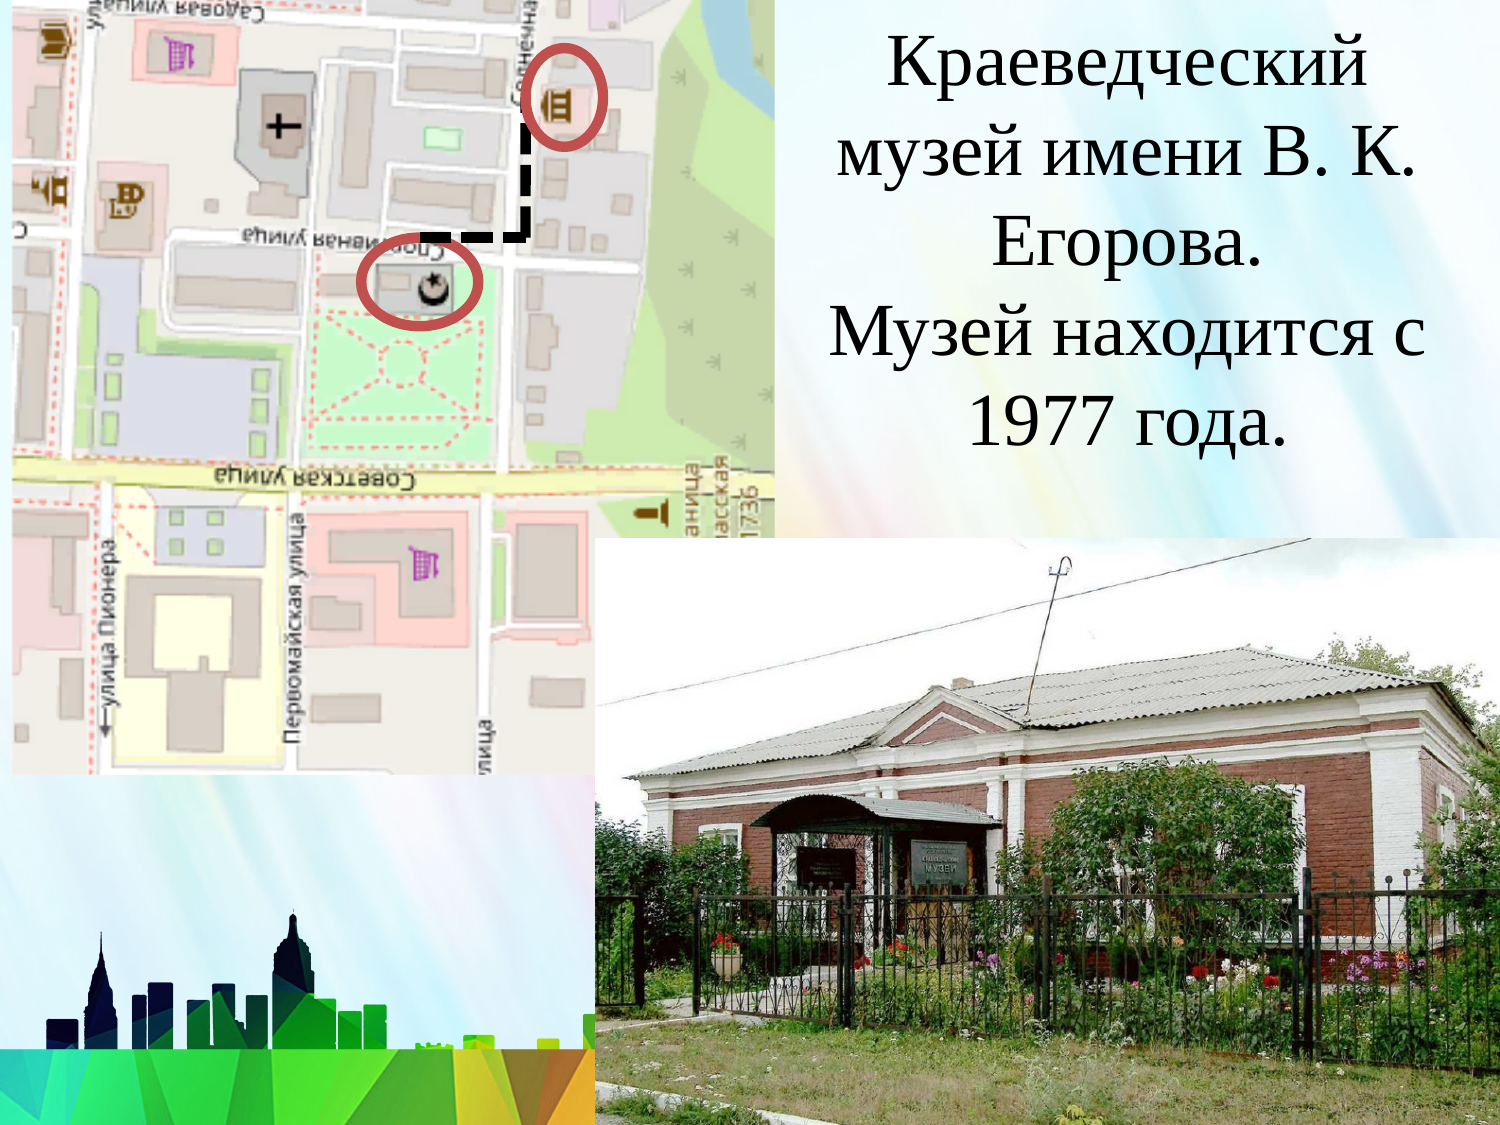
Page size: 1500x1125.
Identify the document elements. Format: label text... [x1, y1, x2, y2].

picture [0, 0, 1500, 1125]
text_box Краеведческий музей имени В. К. Егорова. Музей находится с 1977 года. [789, 2, 1471, 468]
